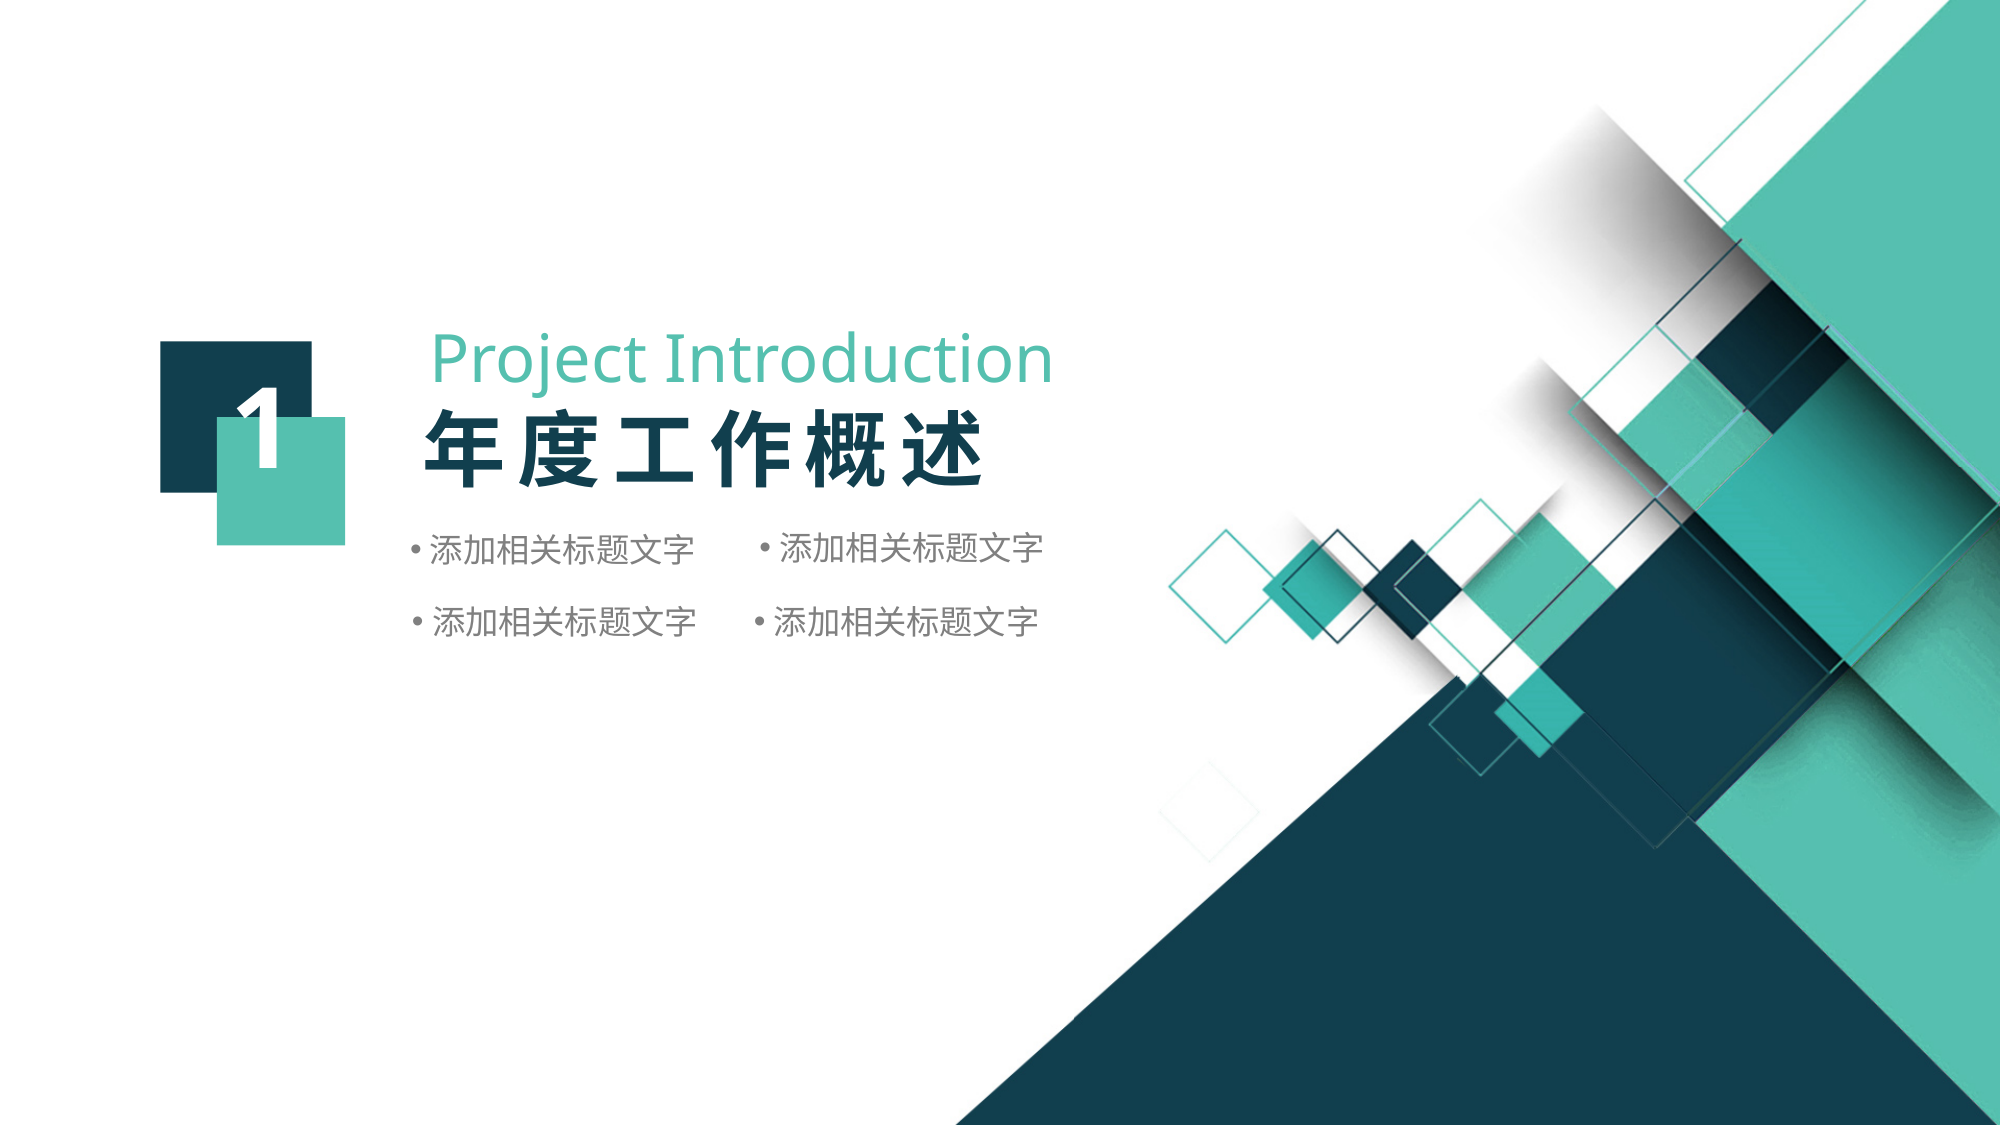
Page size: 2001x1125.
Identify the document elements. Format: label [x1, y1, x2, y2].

text_box [160, 341, 346, 546]
text_box [407, 308, 1121, 506]
picture [0, 0, 2000, 1125]
